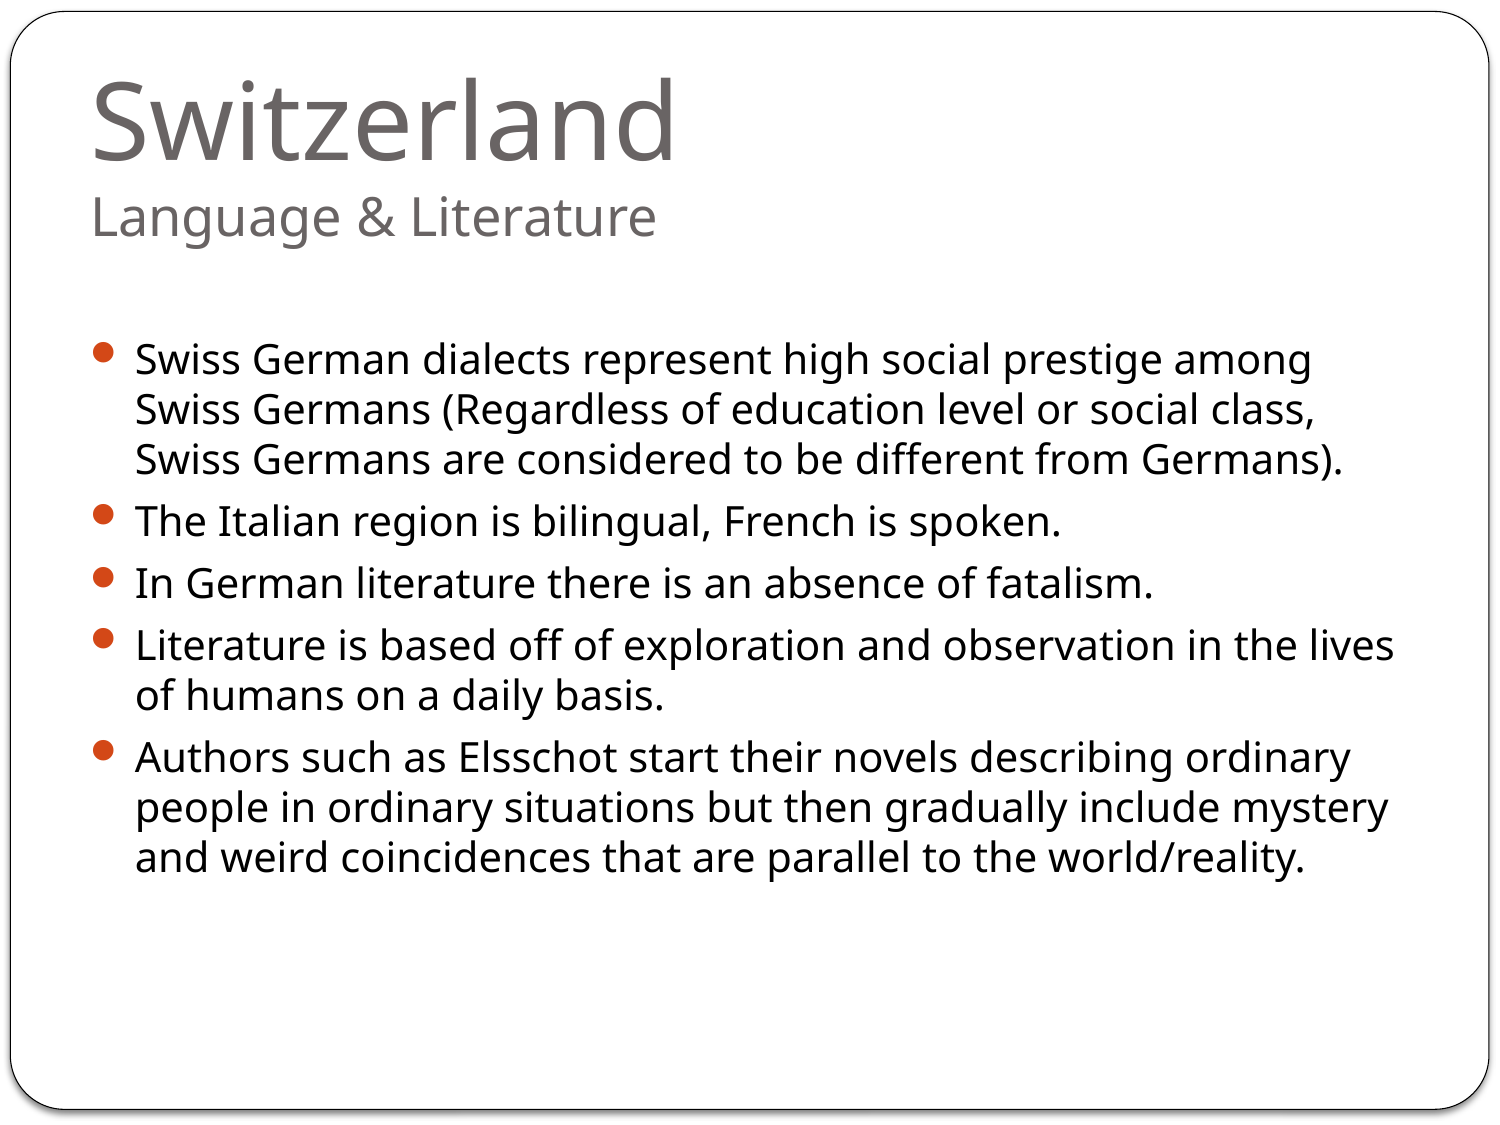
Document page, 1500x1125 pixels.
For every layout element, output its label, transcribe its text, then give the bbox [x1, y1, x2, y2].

list Swiss German dialects represent high social prestige among Swiss Germans (Regardless of education level or social class, Swiss Germans are considered to be different from Germans). The Italian region is bilingual, French is spoken. In German literature there is an absence of fatalism. Literature is based off of exploration and observation in the lives of humans on a daily basis. Authors such as Elsschot start their novels describing ordinary people in ordinary situations but then gradually include mystery and weird coincidences that are parallel to the world/reality. [74, 324, 1426, 1068]
title Switzerland Language & Literature [74, 44, 1426, 263]
